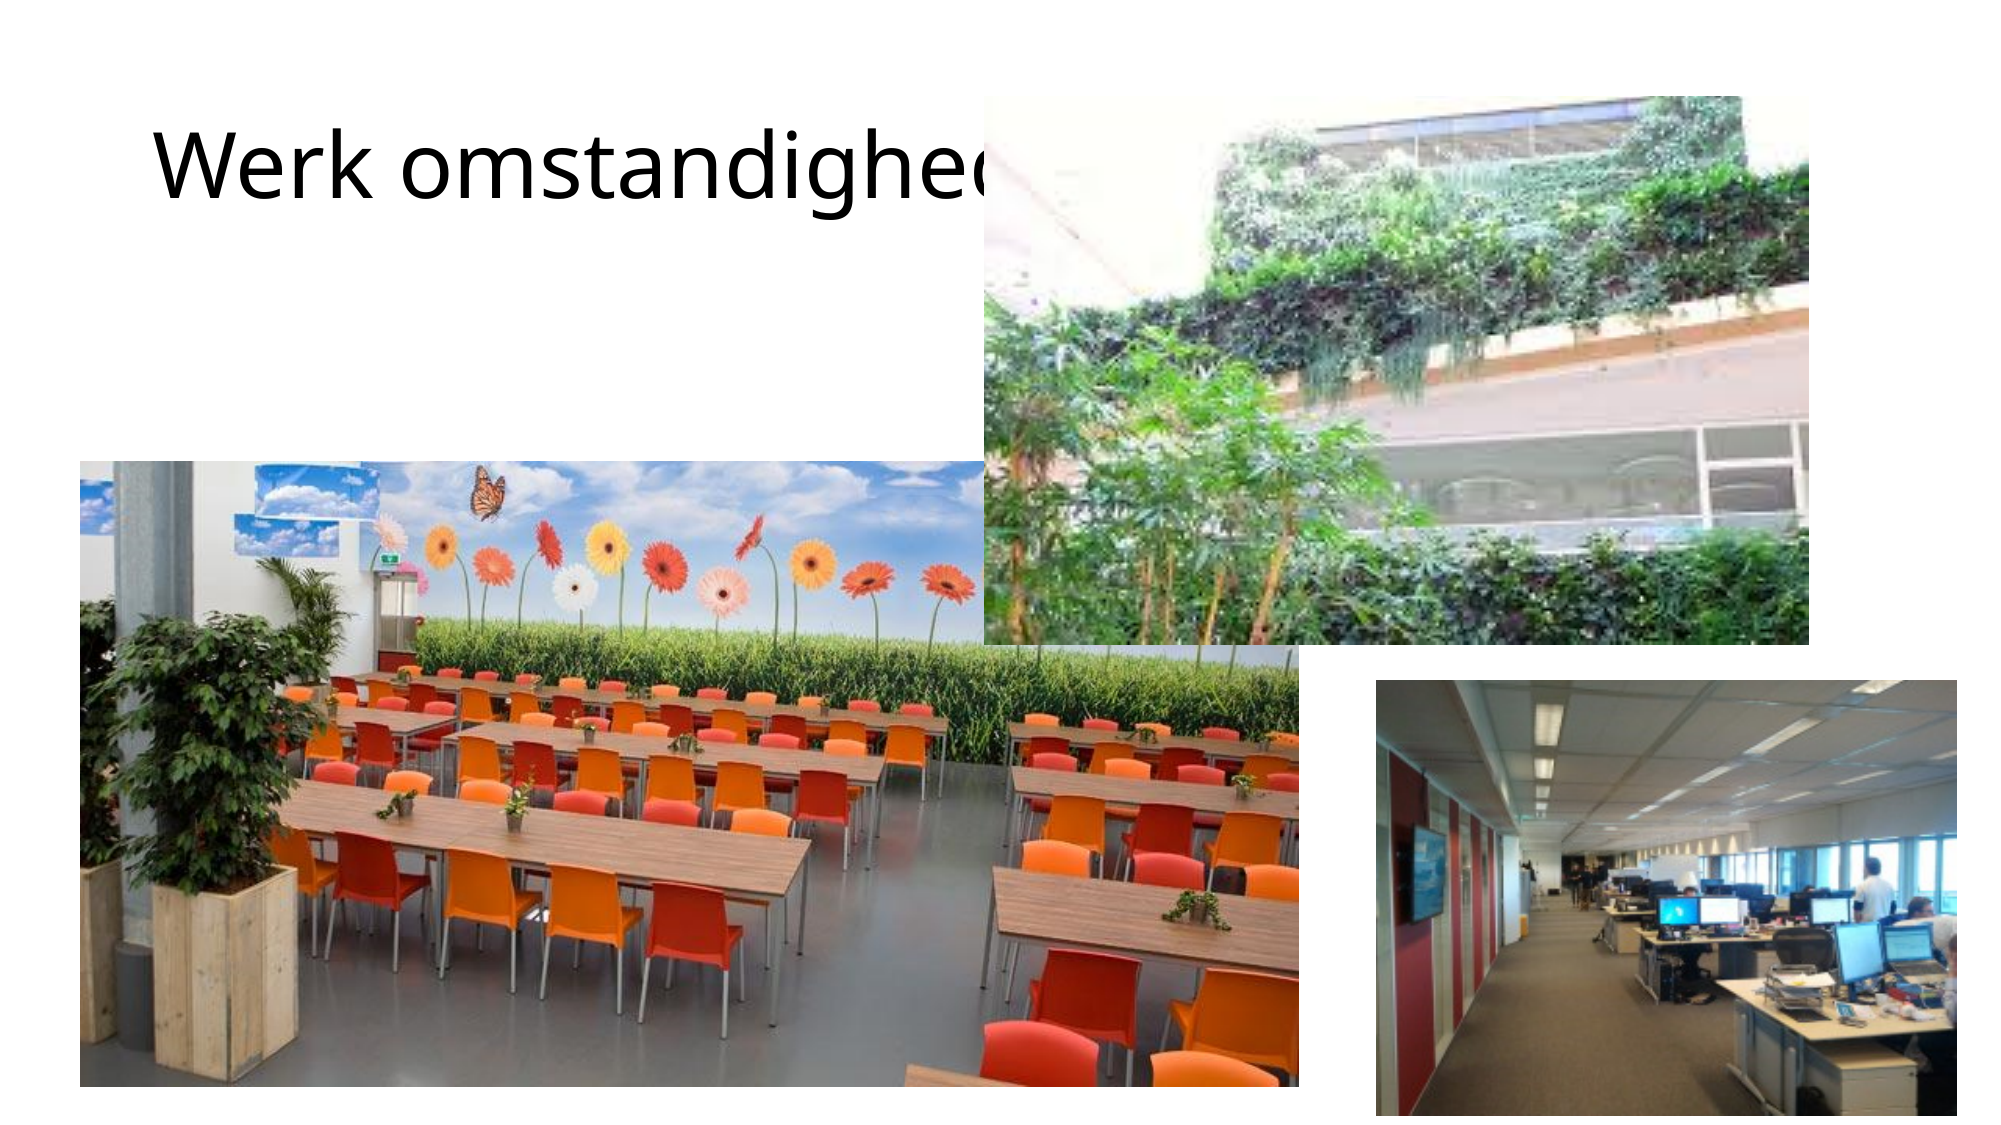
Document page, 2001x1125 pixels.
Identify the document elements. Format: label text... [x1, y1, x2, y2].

picture [984, 96, 1809, 645]
picture [1376, 680, 1957, 1116]
title Werk omstandigheden [137, 59, 1863, 278]
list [79, 461, 1299, 1087]
